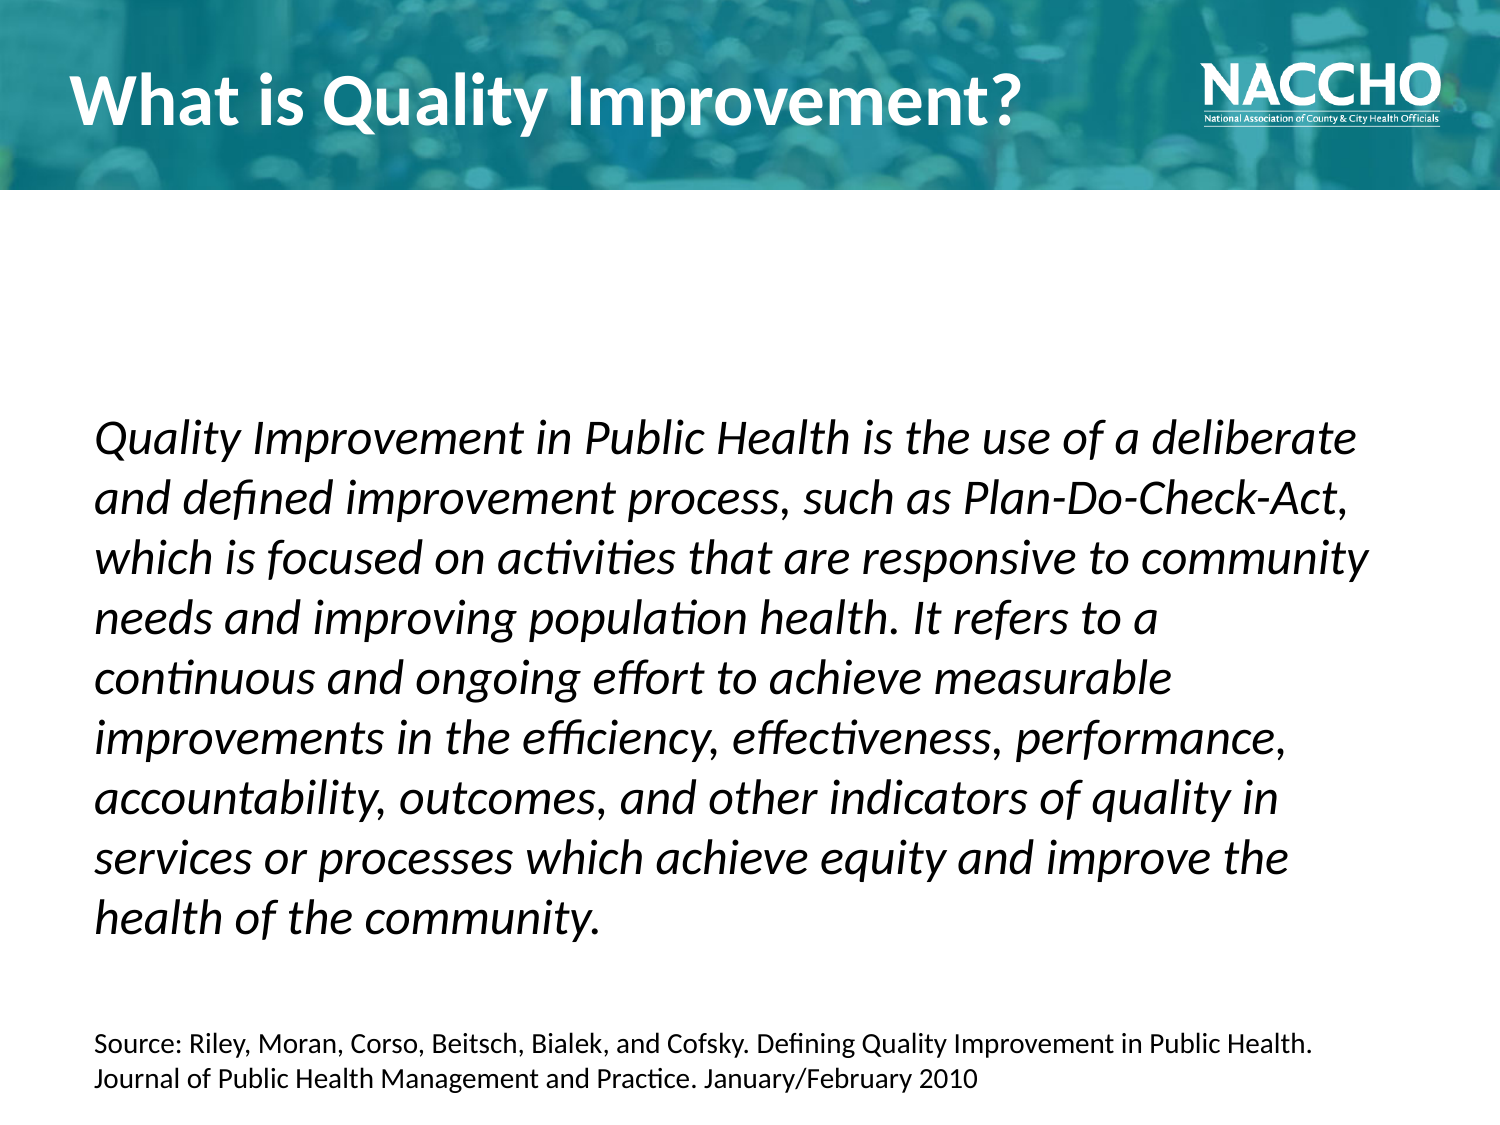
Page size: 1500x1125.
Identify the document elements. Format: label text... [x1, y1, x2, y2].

text_box Quality Improvement in Public Health is the use of a deliberate and defined improvement process, such as Plan-Do-Check-Act, which is focused on activities that are responsive to community needs and improving population health. It refers to a continuous and ongoing effort to achieve measurable improvements in the efficiency, effectiveness, performance, accountability, outcomes, and other indicators of quality in services or processes which achieve equity and improve the health of the community. Source: Riley, Moran, Corso, Beitsch, Bialek, and Cofsky. Defining Quality Improvement in Public Health. Journal of Public Health Management and Practice. January/February 2010 [79, 397, 1394, 1125]
picture [0, 0, 1500, 191]
